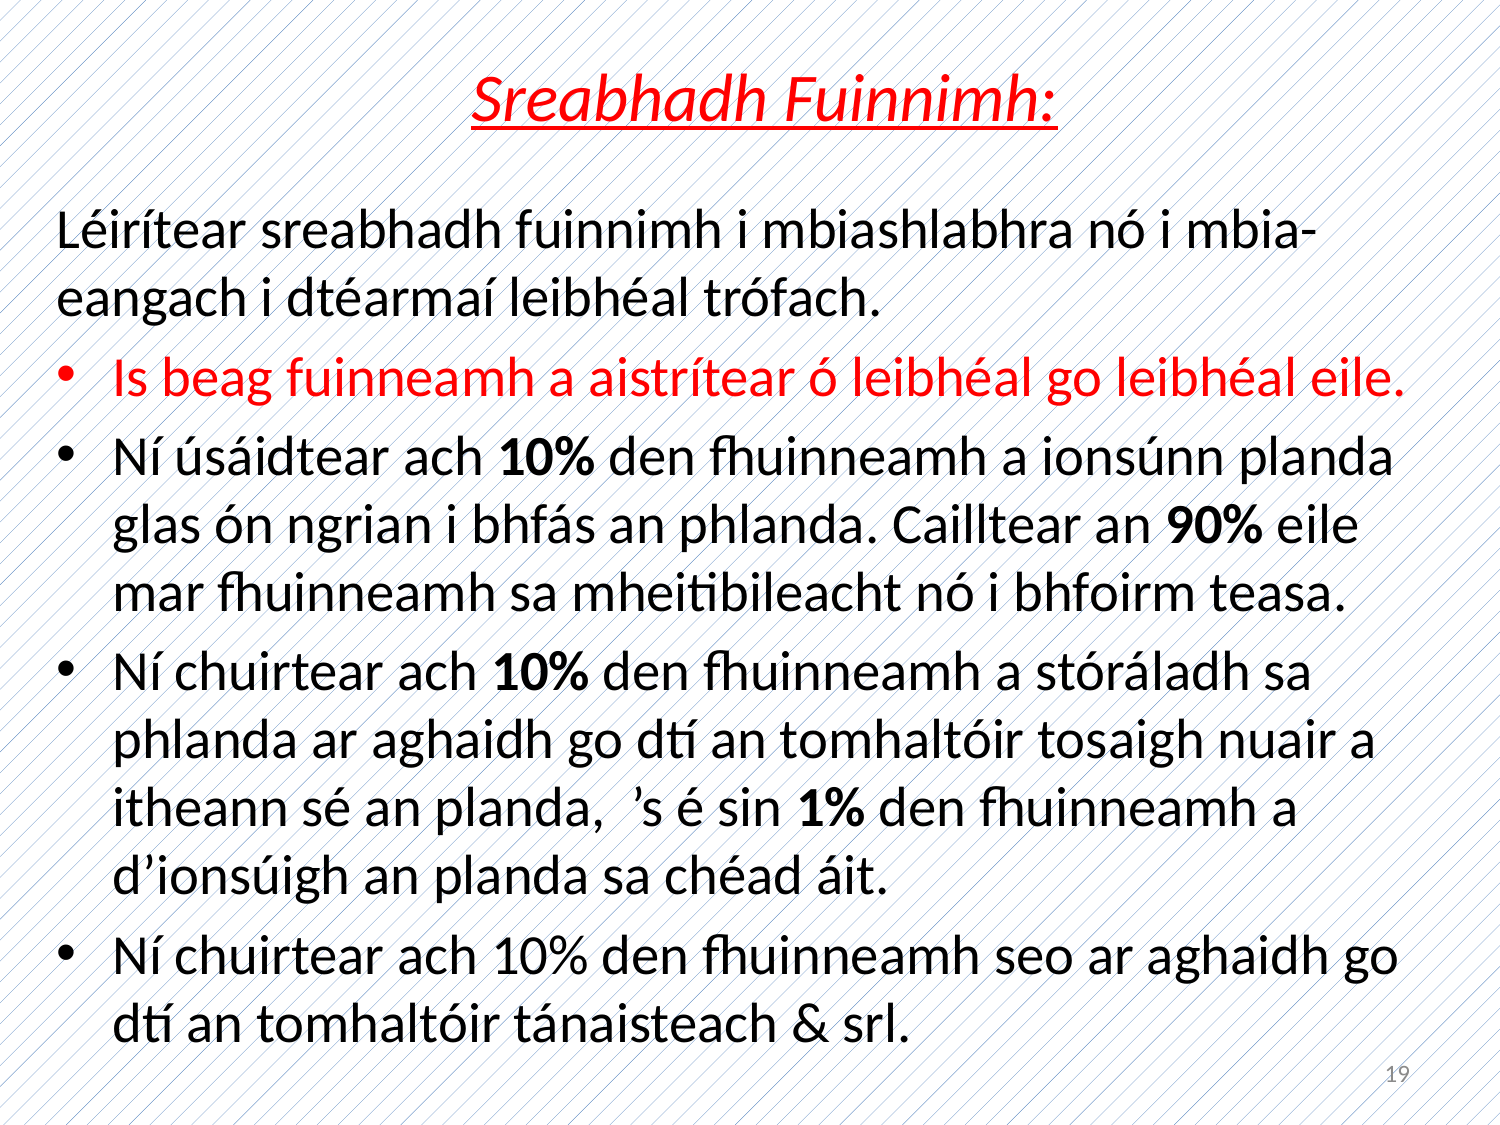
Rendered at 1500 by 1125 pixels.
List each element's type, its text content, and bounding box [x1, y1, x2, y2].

slide_number 19 [1074, 1042, 1425, 1103]
list Léirítear sreabhadh fuinnimh i mbiashlabhra nó i mbia-eangach i dtéarmaí leibhéal trófach. Is beag fuinneamh a aistrítear ó leibhéal go leibhéal eile. Ní úsáidtear ach 10% den fhuinneamh a ionsúnn planda glas ón ngrian i bhfás an phlanda. Cailltear an 90% eile mar fhuinneamh sa mheitibileacht nó i bhfoirm teasa. Ní chuirtear ach 10% den fhuinneamh a stóráladh sa phlanda ar aghaidh go dtí an tomhaltóir tosaigh nuair a itheann sé an planda, ’s é sin 1% den fhuinneamh a d’ionsúigh an planda sa chéad áit. Ní chuirtear ach 10% den fhuinneamh seo ar aghaidh go dtí an tomhaltóir tánaisteach & srl. [41, 184, 1425, 1083]
title Sreabhadh Fuinnimh: [29, 45, 1500, 233]
